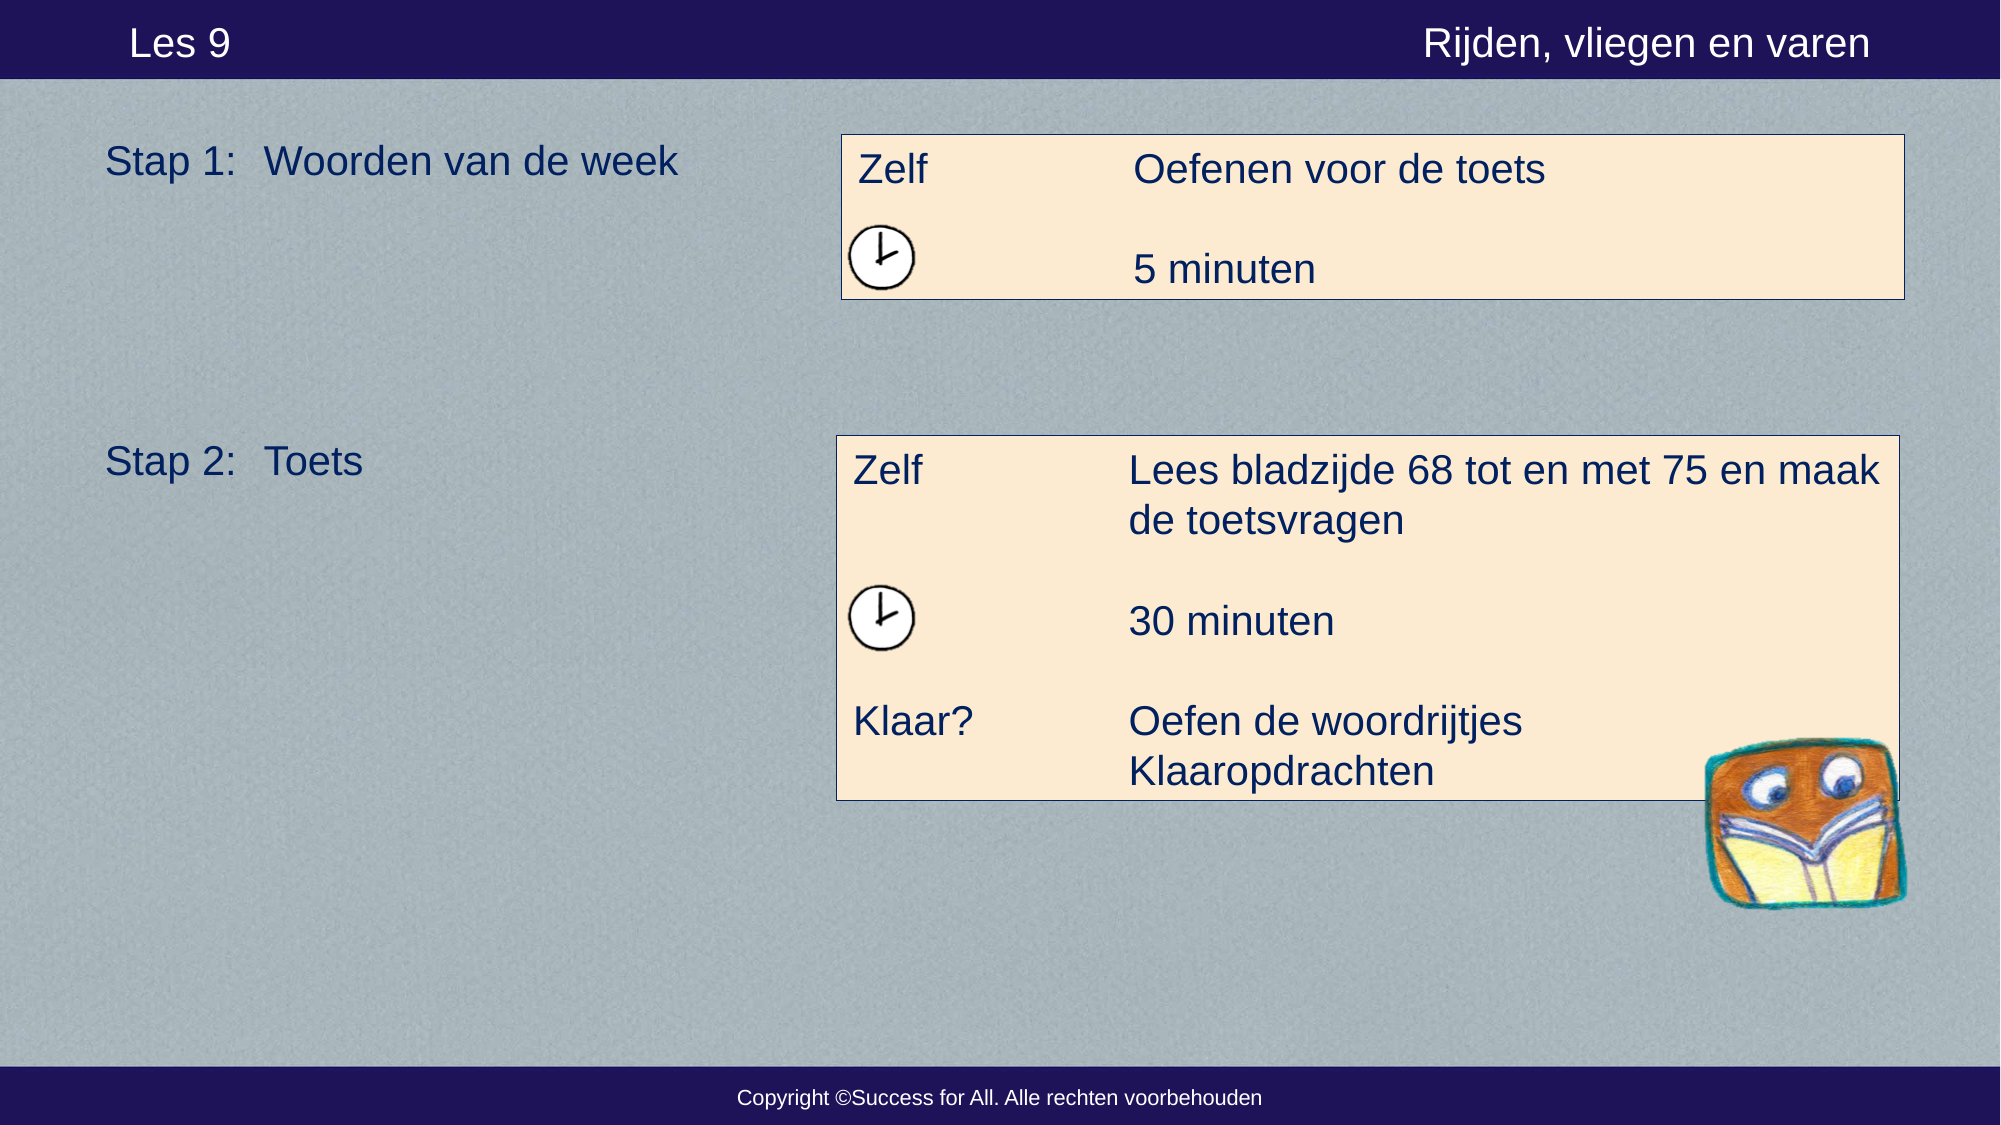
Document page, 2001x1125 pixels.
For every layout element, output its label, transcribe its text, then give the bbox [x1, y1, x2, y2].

text_box Zelf Lees bladzijde 68 tot en met 75 en maak de toetsvragen 30 minuten Klaar? Oefen de woordrijtjes Klaaropdrachten [836, 435, 1900, 801]
text_box Les 9 [114, 8, 354, 73]
picture [0, 0, 2001, 1125]
text_box Rijden, vliegen en varen [999, 8, 1886, 73]
text_box Stap 1: Woorden van de week Stap 2: Toets [90, 126, 883, 842]
text_box Copyright ©Success for All. Alle rechten voorbehouden [0, 1076, 2000, 1125]
text_box Zelf Oefenen voor de toets 5 minuten [841, 134, 1905, 300]
